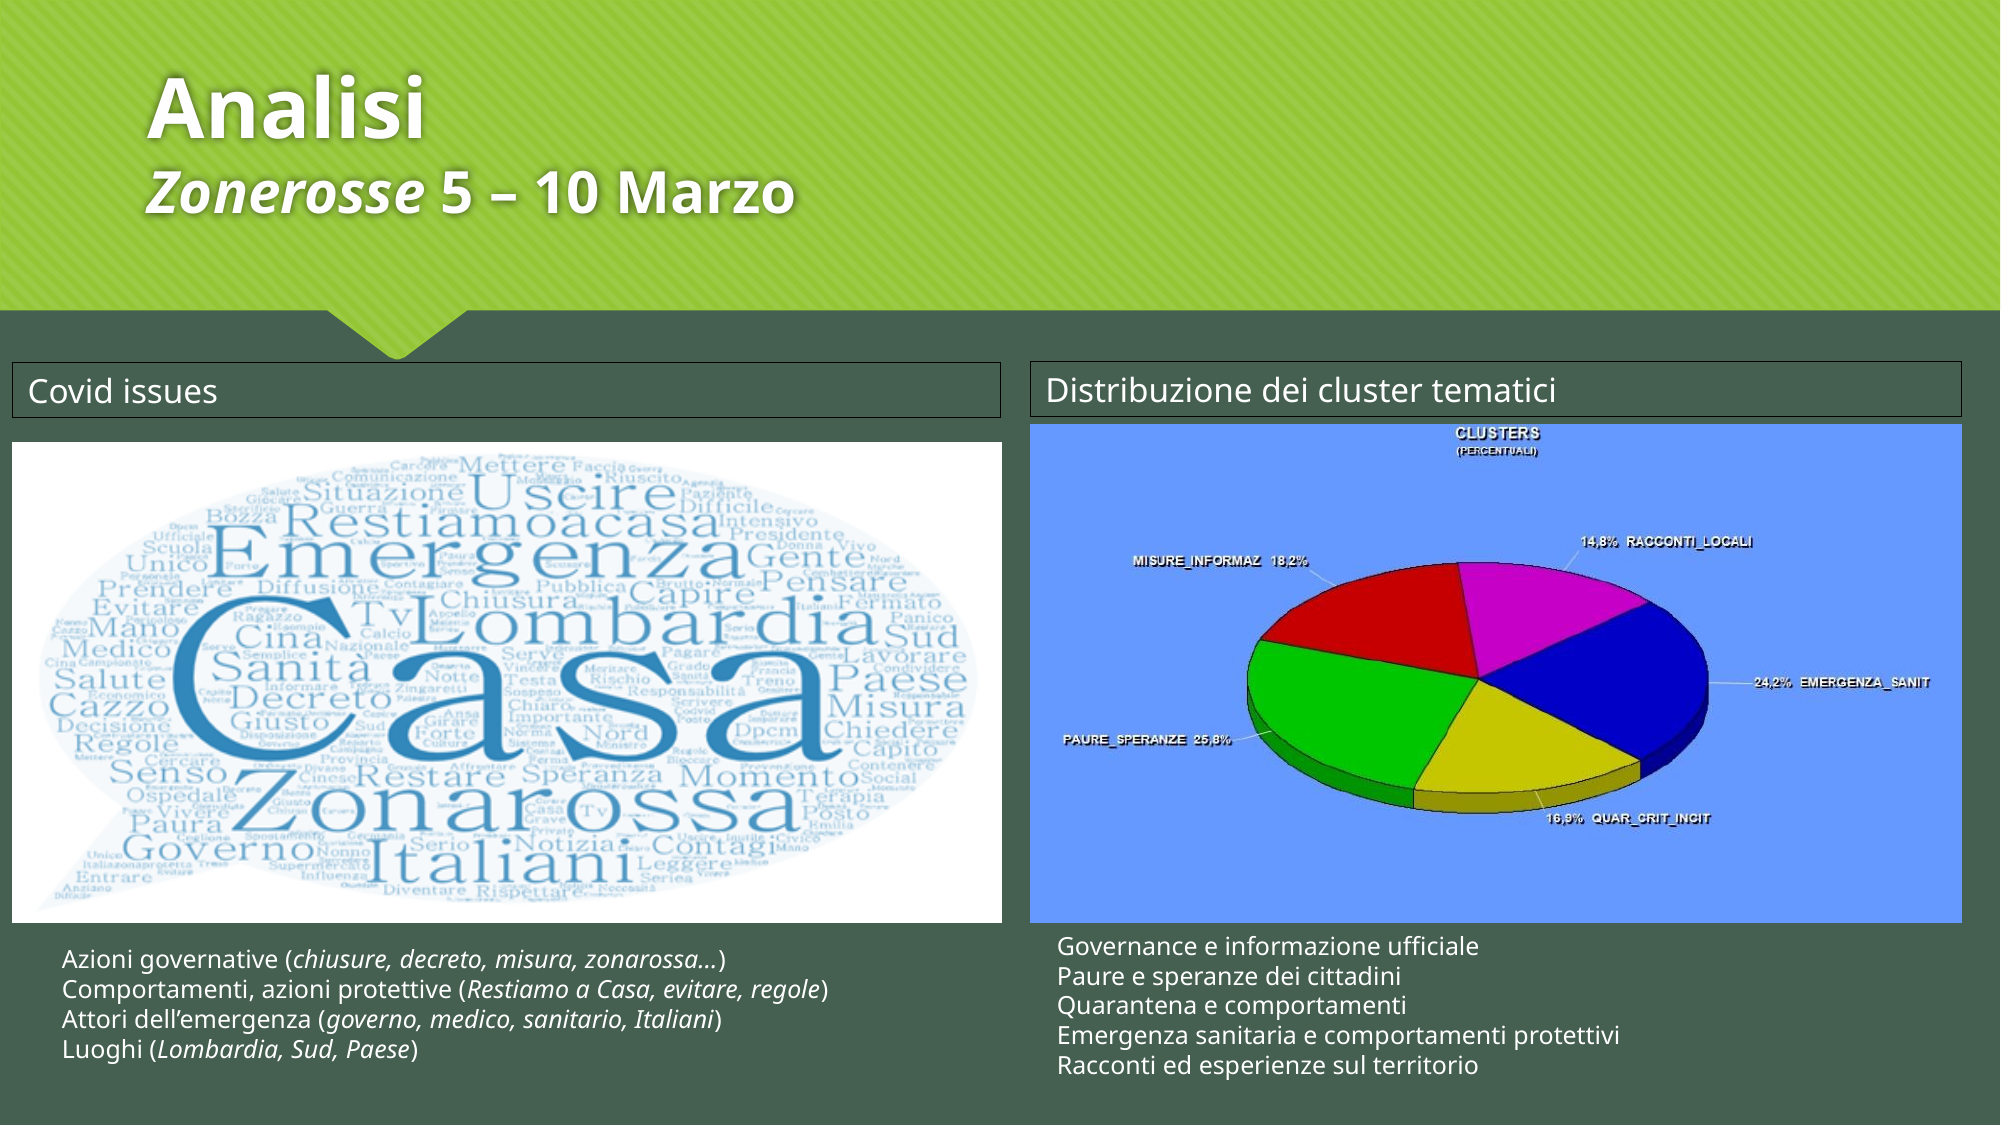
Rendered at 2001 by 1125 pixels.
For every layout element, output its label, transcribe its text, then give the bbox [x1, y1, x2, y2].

title Analisi Zonerosse 5 – 10 Marzo [132, 73, 1868, 233]
text_box Distribuzione dei cluster tematici [1030, 361, 1962, 417]
text_box Azioni governative (chiusure, decreto, misura, zonarossa…) Comportamenti, azioni protettive (Restiamo a Casa, evitare, regole) Attori dell’emergenza (governo, medico, sanitario, Italiani) Luoghi (Lombardia, Sud, Paese) [47, 936, 844, 1101]
text_box Covid issues [12, 362, 1001, 418]
picture [1030, 424, 1963, 924]
text_box Governance e informazione ufficiale Paure e speranze dei cittadini Quarantena e comportamenti Emergenza sanitaria e comportamenti protettivi Racconti ed esperienze sul territorio [1042, 924, 1637, 1118]
picture [12, 442, 1003, 924]
